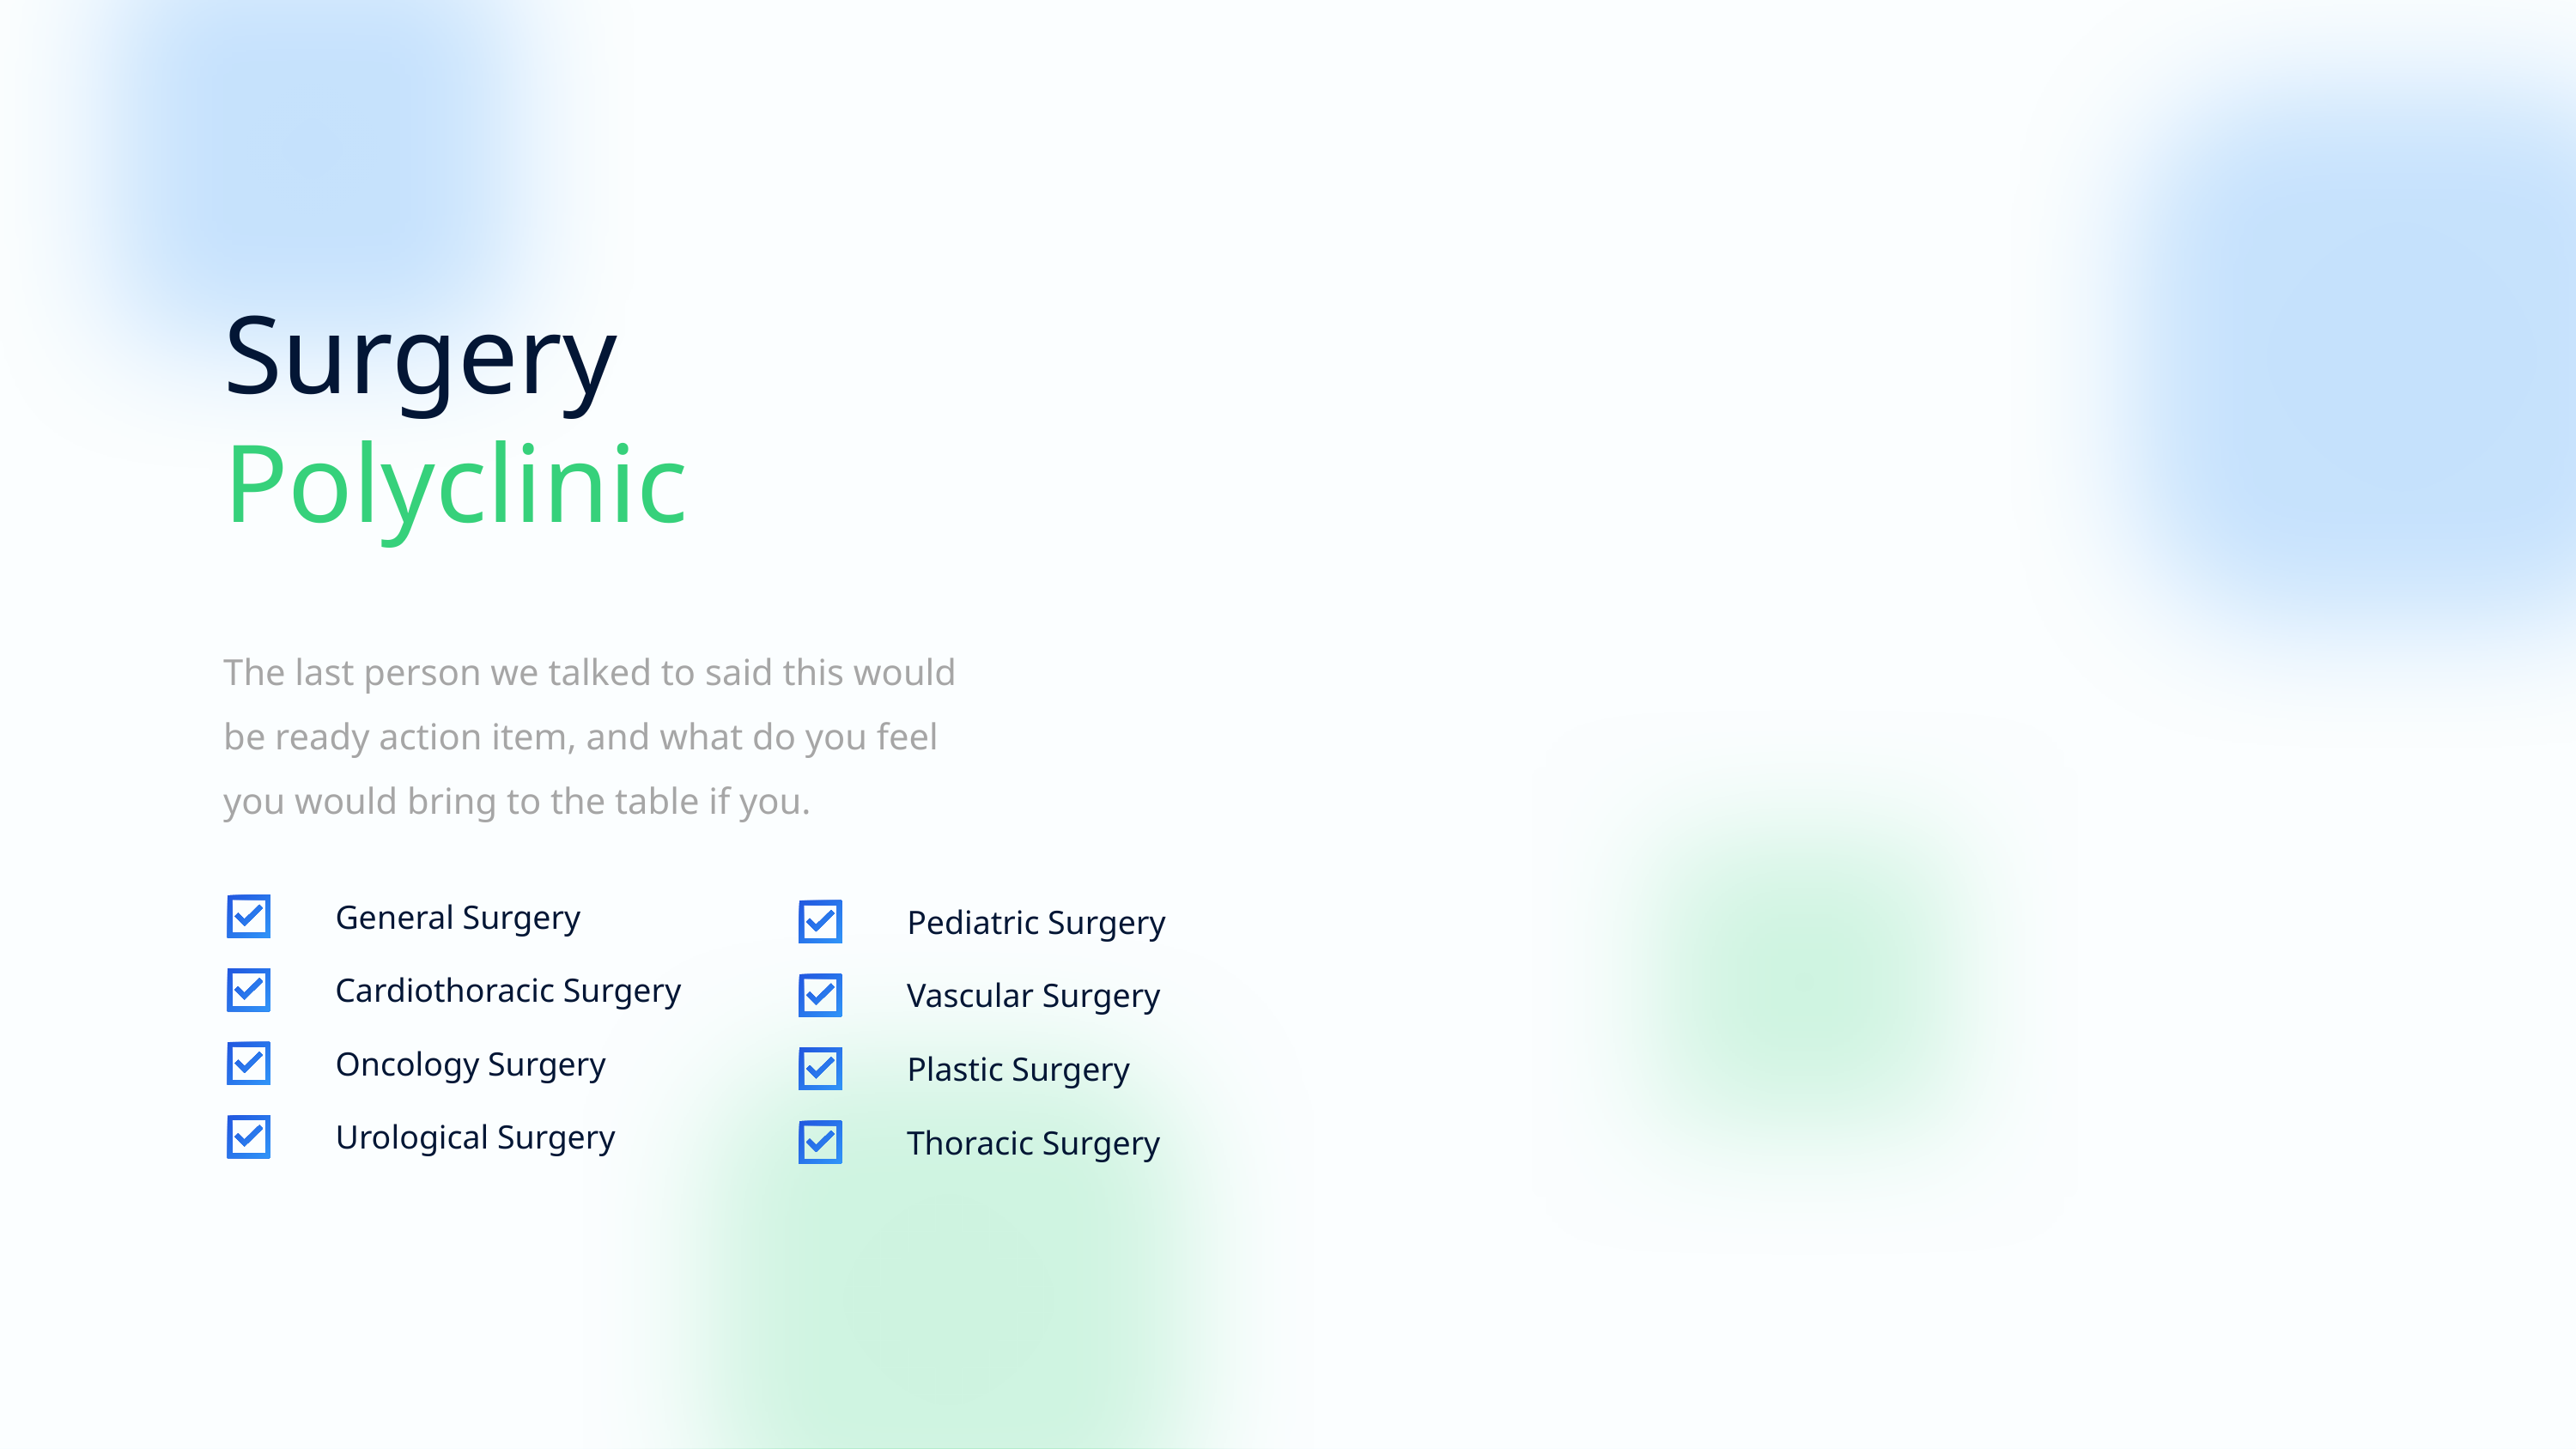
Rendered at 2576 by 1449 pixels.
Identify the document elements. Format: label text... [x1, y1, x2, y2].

picture [1133, 0, 2576, 1244]
text_box Thoracic Surgery [894, 1116, 1133, 1168]
text_box [799, 973, 842, 1017]
text_box Cardiothoracic Surgery [322, 963, 771, 1016]
text_box Urological Surgery [322, 1110, 738, 1162]
text_box Vascular Surgery [894, 969, 1133, 1021]
text_box [799, 1120, 842, 1164]
text_box Oncology Surgery [322, 1037, 738, 1089]
text_box The last person we talked to said this would be ready action item, and what do you feel you would bring to the table if you. [210, 621, 996, 828]
text_box Plastic Surgery [894, 1042, 1133, 1094]
text_box [227, 1041, 270, 1085]
text_box General Surgery [322, 890, 738, 942]
text_box Surgery Polyclinic [210, 280, 915, 551]
text_box Pediatric Surgery [894, 895, 1133, 948]
text_box [799, 1047, 842, 1090]
text_box [227, 894, 270, 938]
text_box [227, 968, 270, 1012]
text_box [227, 1115, 270, 1159]
text_box [799, 900, 842, 943]
